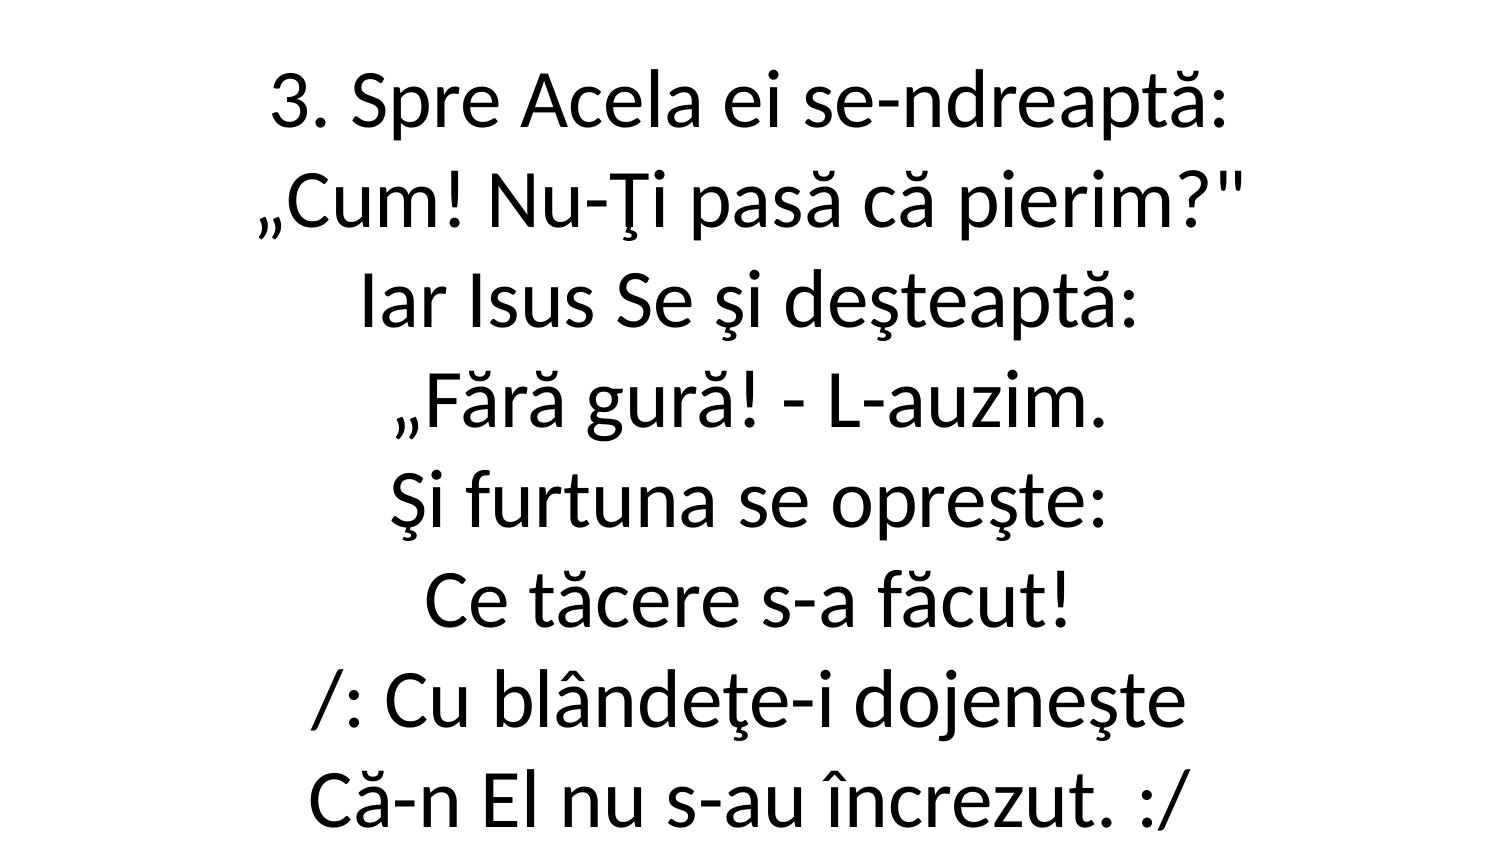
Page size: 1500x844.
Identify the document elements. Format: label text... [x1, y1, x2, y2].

text_box 3. Spre Acela ei se-ndreaptă: „Cum! Nu-Ţi pasă că pierim?" Iar Isus Se şi deşteaptă: „Fără gură! - L-auzim. Şi furtuna se opreşte: Ce tăcere s-a făcut! /: Cu blândeţe-i dojeneşte Că-n El nu s-au încrezut. :/ [237, 0, 1262, 844]
